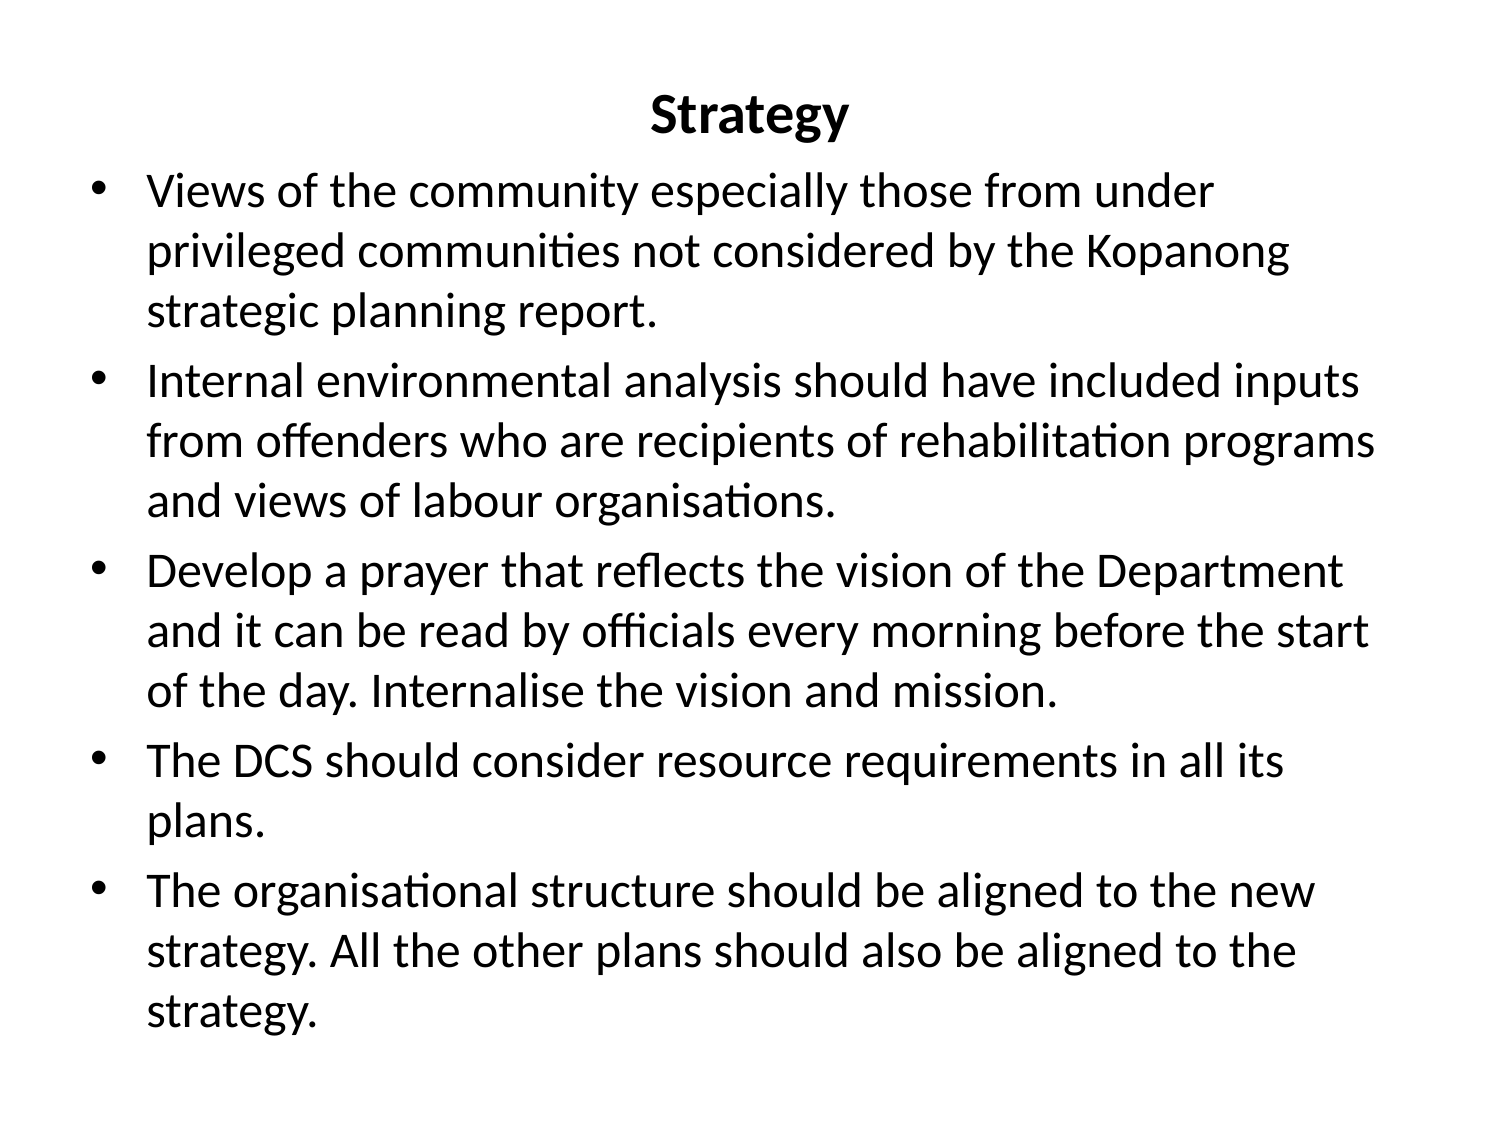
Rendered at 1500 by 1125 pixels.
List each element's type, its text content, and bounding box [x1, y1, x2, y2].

list Views of the community especially those from under privileged communities not considered by the Kopanong strategic planning report. Internal environmental analysis should have included inputs from offenders who are recipients of rehabilitation programs and views of labour organisations. Develop a prayer that reflects the vision of the Department and it can be read by officials every morning before the start of the day. Internalise the vision and mission. The DCS should consider resource requirements in all its plans. The organisational structure should be aligned to the new strategy. All the other plans should also be aligned to the strategy. [75, 149, 1425, 1100]
title Strategy [75, 45, 1425, 149]
